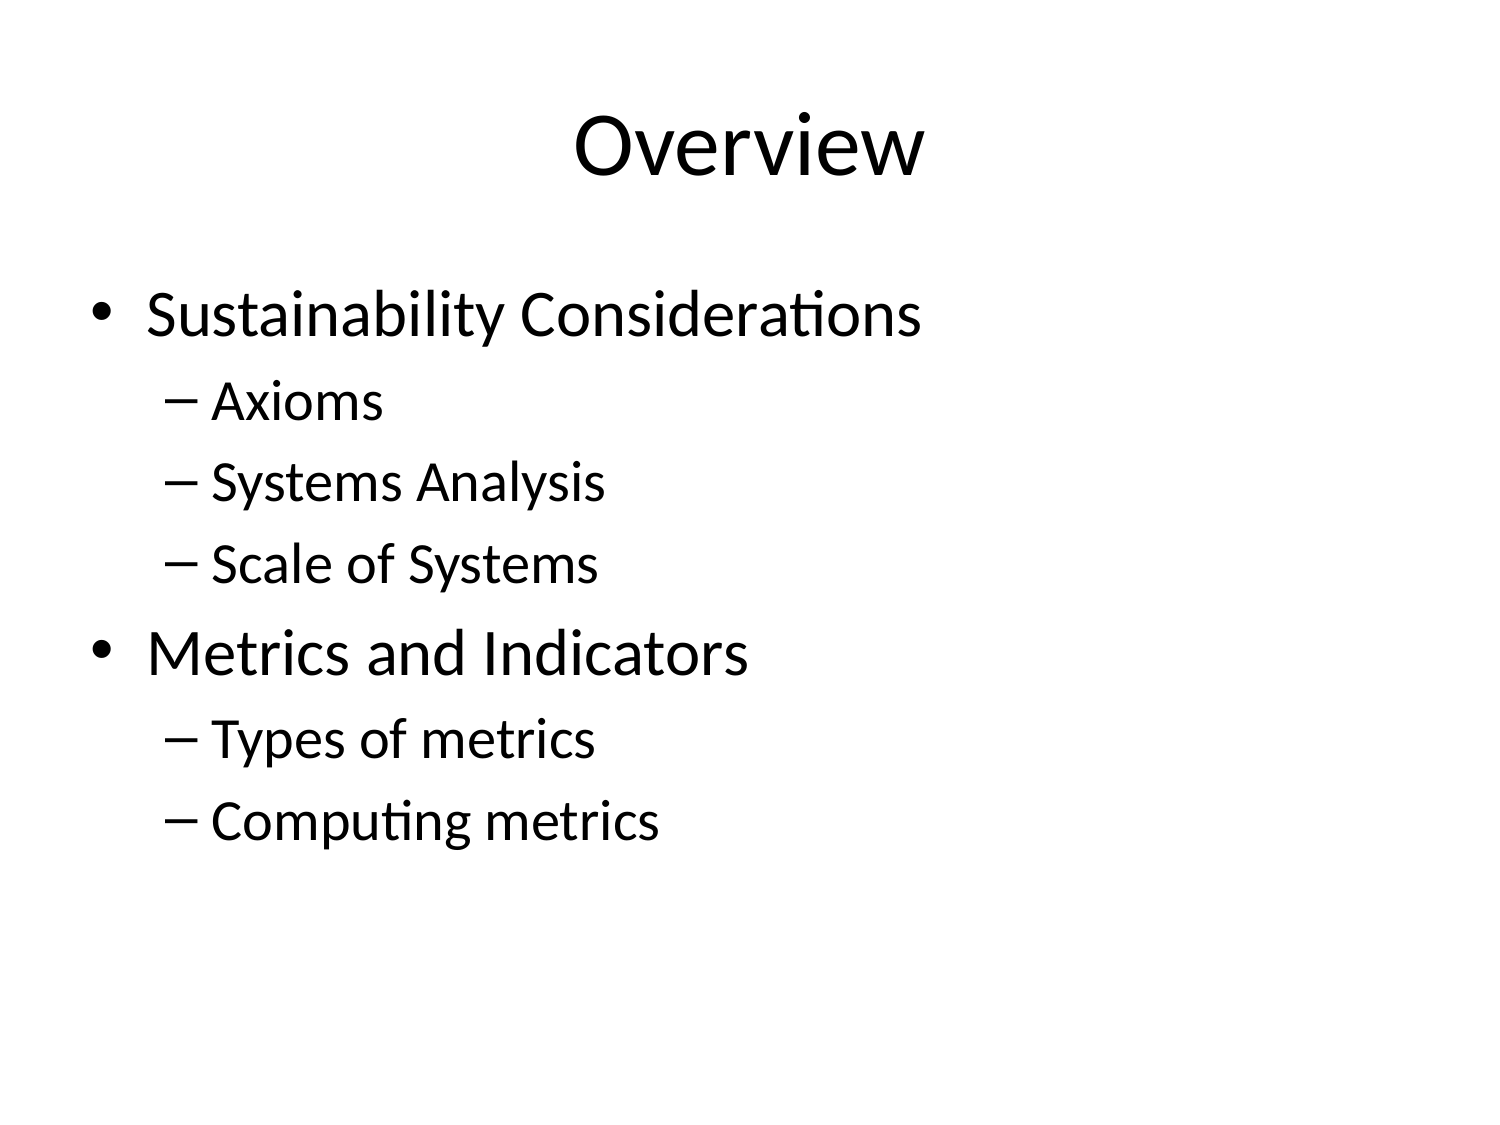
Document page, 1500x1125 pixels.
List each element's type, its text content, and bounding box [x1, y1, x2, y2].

list Sustainability Considerations Axioms Systems Analysis Scale of Systems Metrics and Indicators Types of metrics Computing metrics [75, 262, 1425, 1005]
title Overview [75, 45, 1425, 233]
